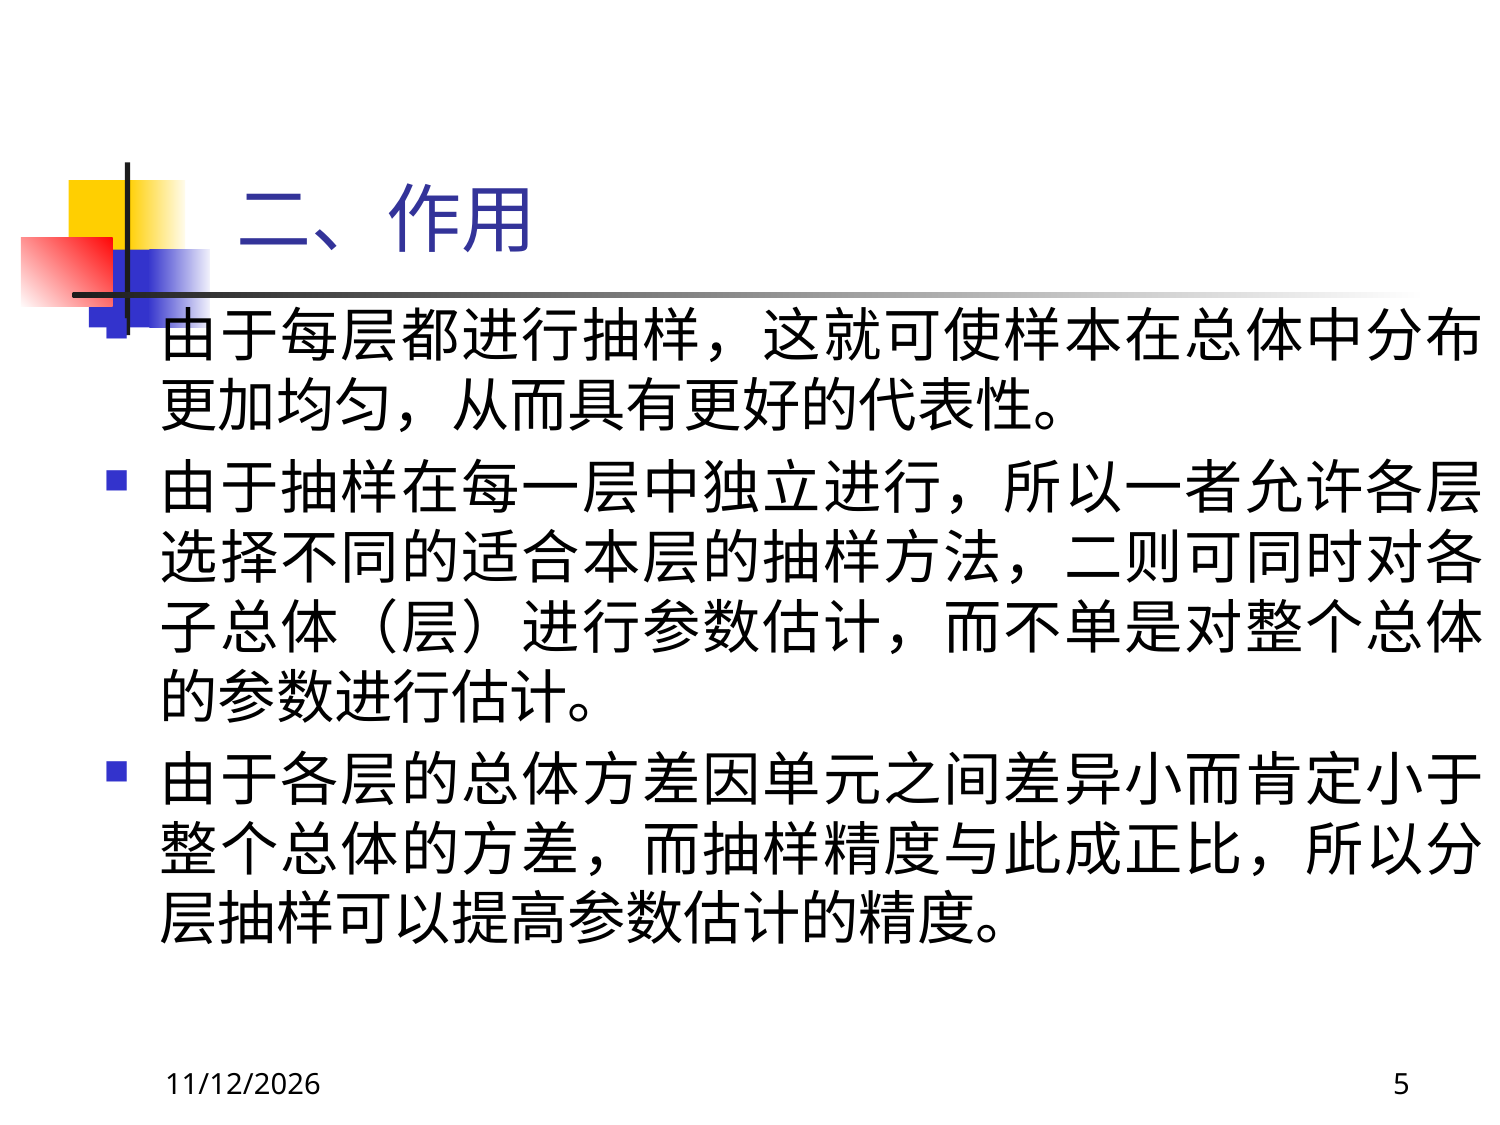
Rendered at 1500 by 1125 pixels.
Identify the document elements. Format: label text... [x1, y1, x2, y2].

list 由于每层都进行抽样，这就可使样本在总体中分布更加均匀，从而具有更好的代表性。 由于抽样在每一层中独立进行，所以一者允许各层选择不同的适合本层的抽样方法，二则可同时对各子总体（层）进行参数估计，而不单是对整个总体的参数进行估计。 由于各层的总体方差因单元之间差异小而肯定小于整个总体的方差，而抽样精度与此成正比，所以分层抽样可以提高参数估计的精度。 [88, 198, 1500, 875]
slide_number 5 [1112, 1037, 1426, 1113]
title 二、作用 [221, 81, 1500, 198]
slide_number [149, 1037, 463, 1113]
